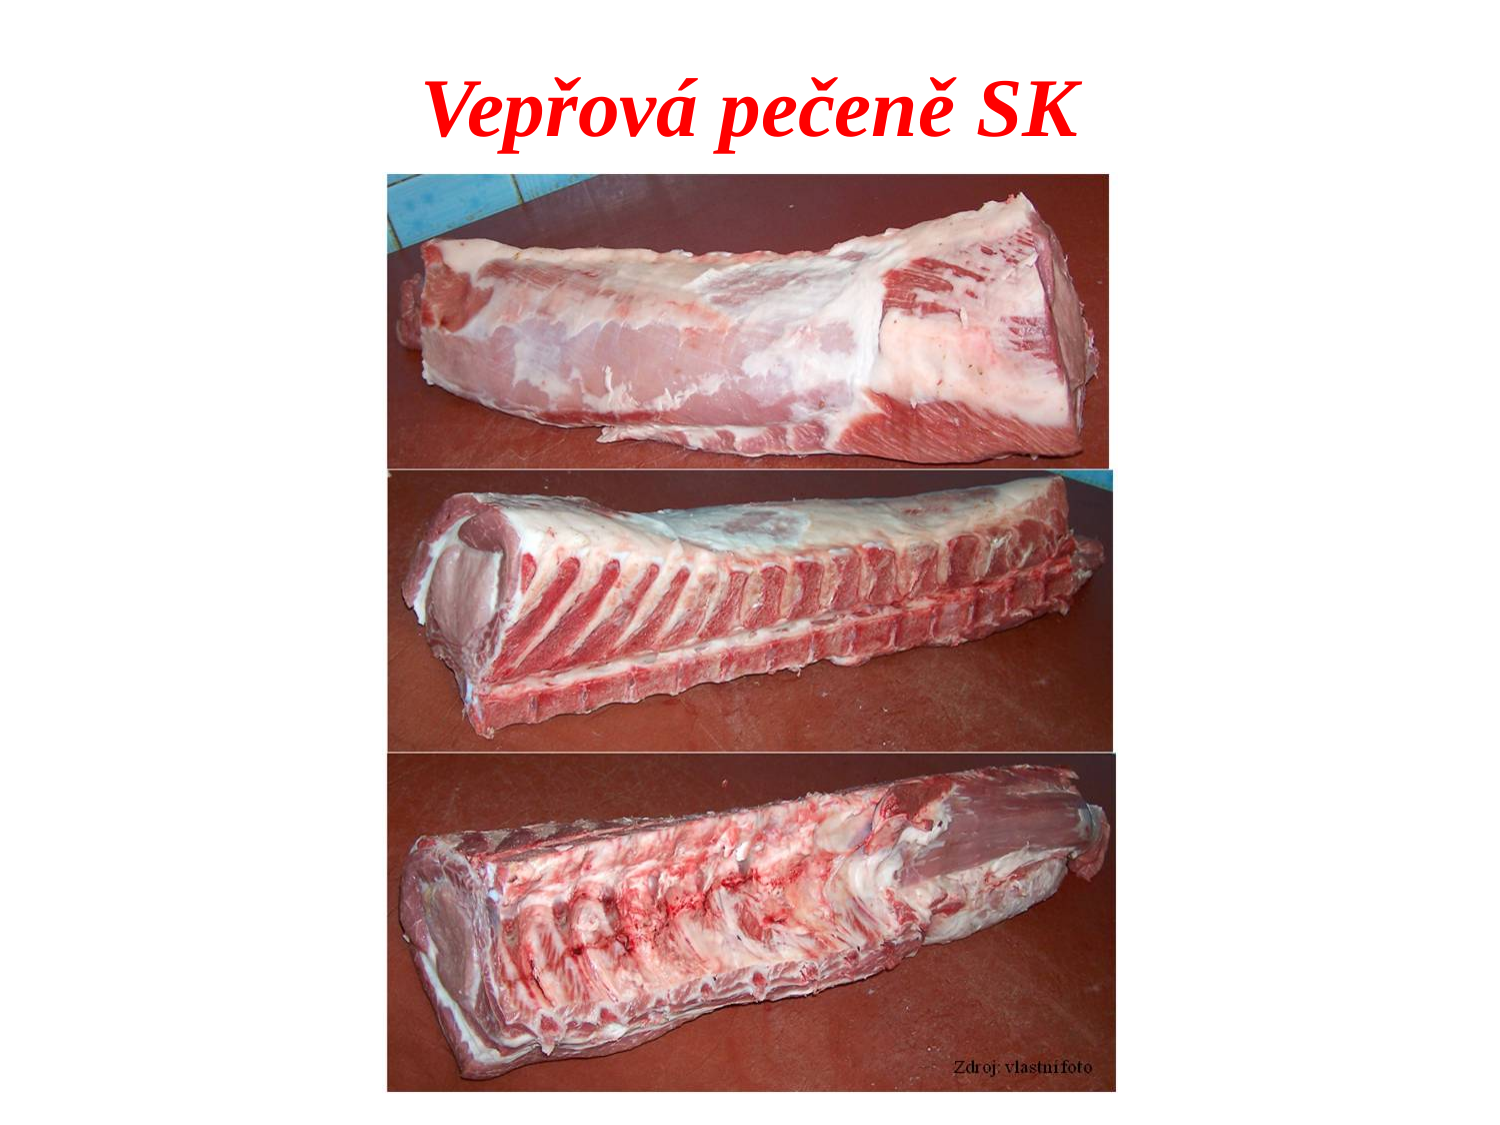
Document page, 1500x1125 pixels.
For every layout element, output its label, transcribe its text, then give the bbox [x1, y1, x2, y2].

title Vepřová pečeně SK [75, 45, 1425, 161]
picture [381, 172, 1119, 1094]
